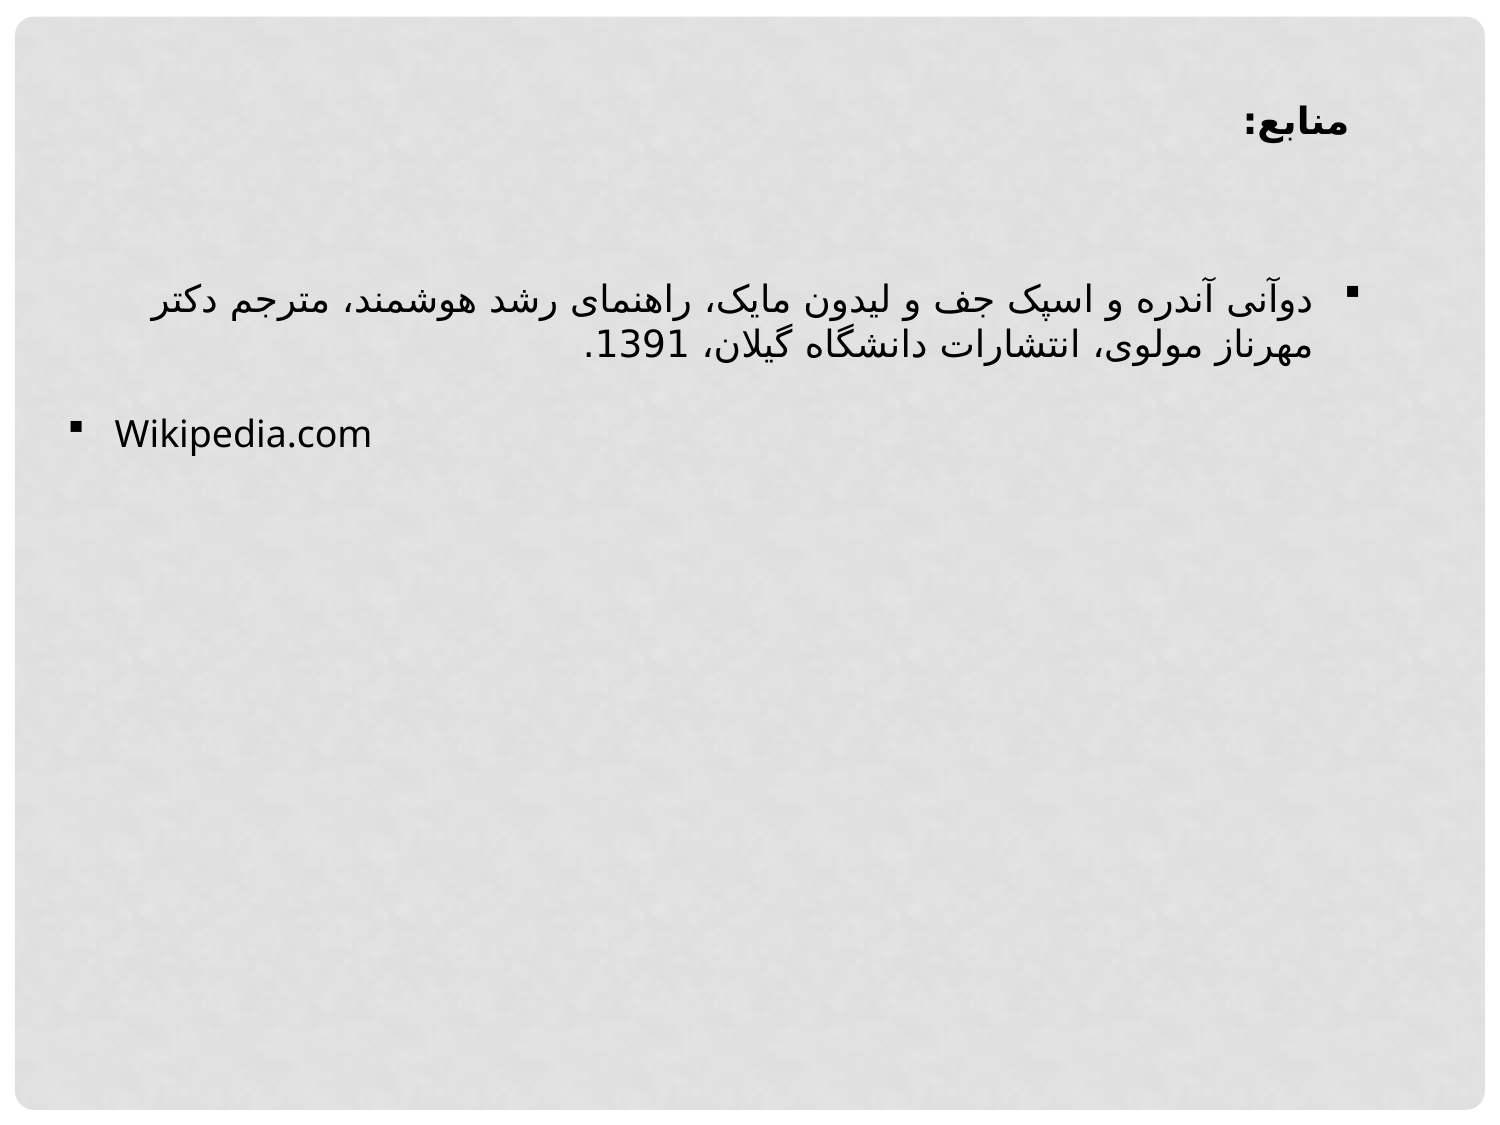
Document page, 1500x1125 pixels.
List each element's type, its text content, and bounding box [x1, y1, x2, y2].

text_box منابع: [1104, 89, 1365, 195]
text_box دوآنی آندره و اسپک جف و لیدون مایک، راهنمای رشد هوشمند، مترجم دکتر مهرناز مولوی، انتشارات دانشگاه گیلان، 1391. Wikipedia.com [53, 267, 1376, 597]
